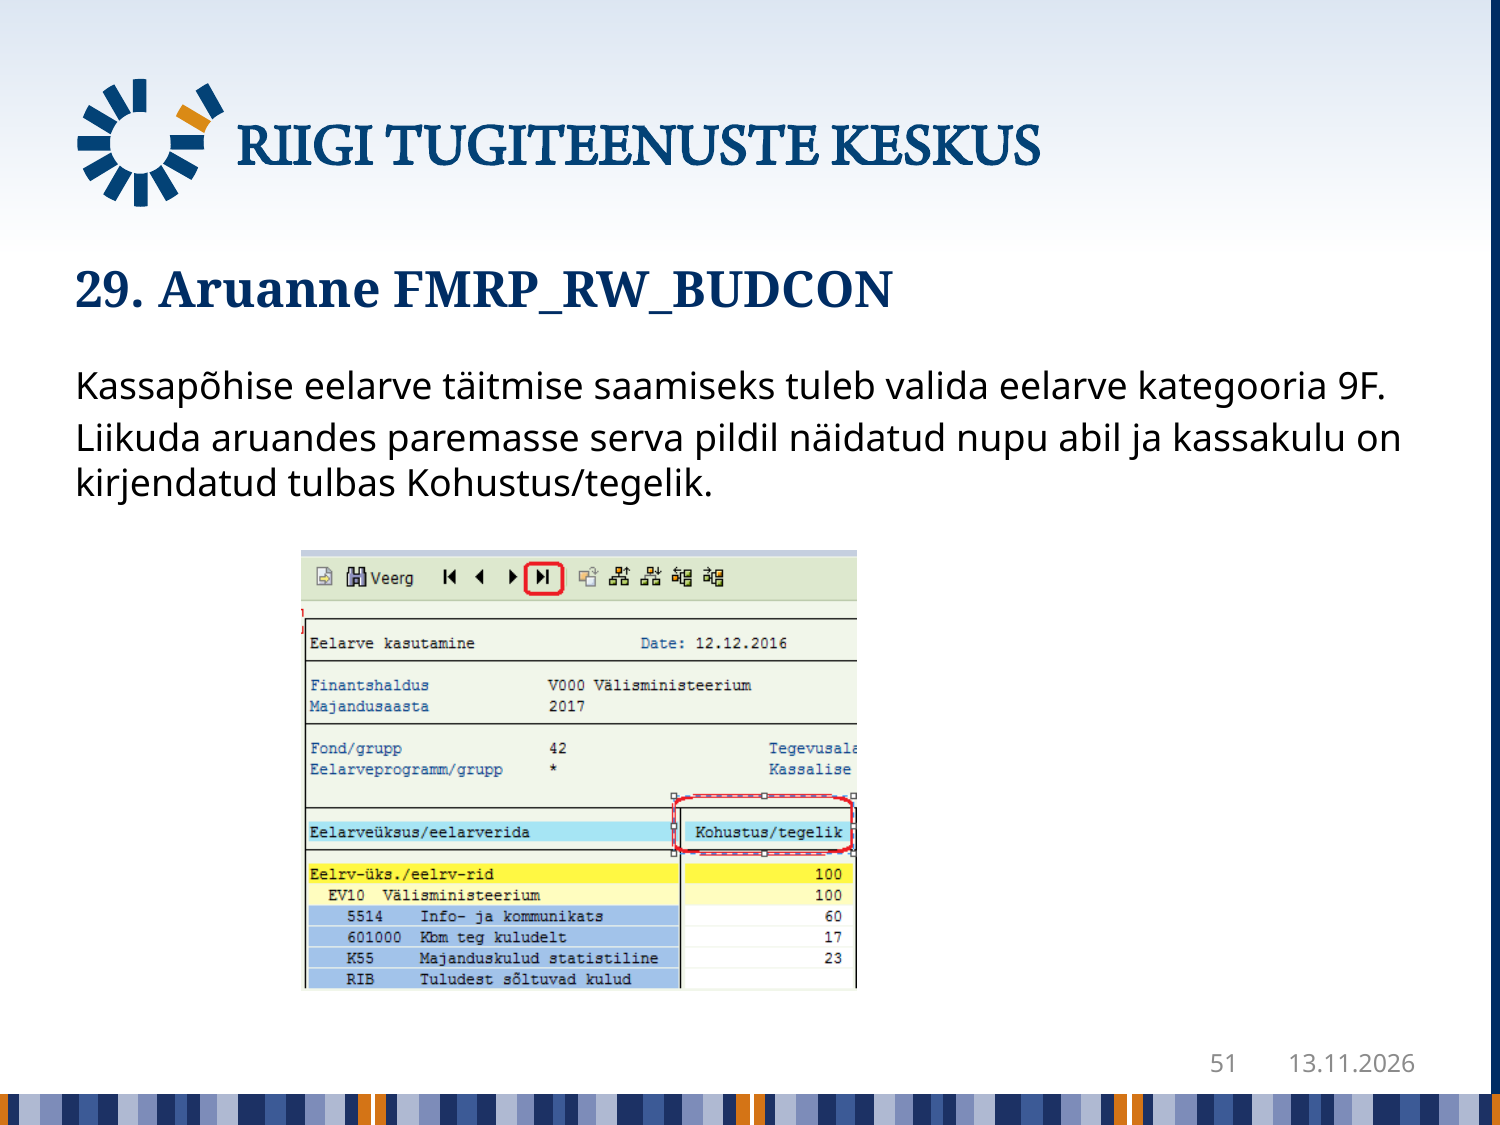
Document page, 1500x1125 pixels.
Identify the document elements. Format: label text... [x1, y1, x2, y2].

list Kassapõhise eelarve täitmise saamiseks tuleb valida eelarve kategooria 9F. Liikuda aruandes paremasse serva pildil näidatud nupu abil ja kassakulu on kirjendatud tulbas Kohustus/tegelik. [75, 361, 1425, 1012]
slide_number 51 [1139, 1035, 1254, 1095]
title 29. Aruanne FMRP_RW_BUDCON [75, 257, 1425, 350]
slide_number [1269, 1035, 1431, 1095]
picture [300, 550, 857, 991]
